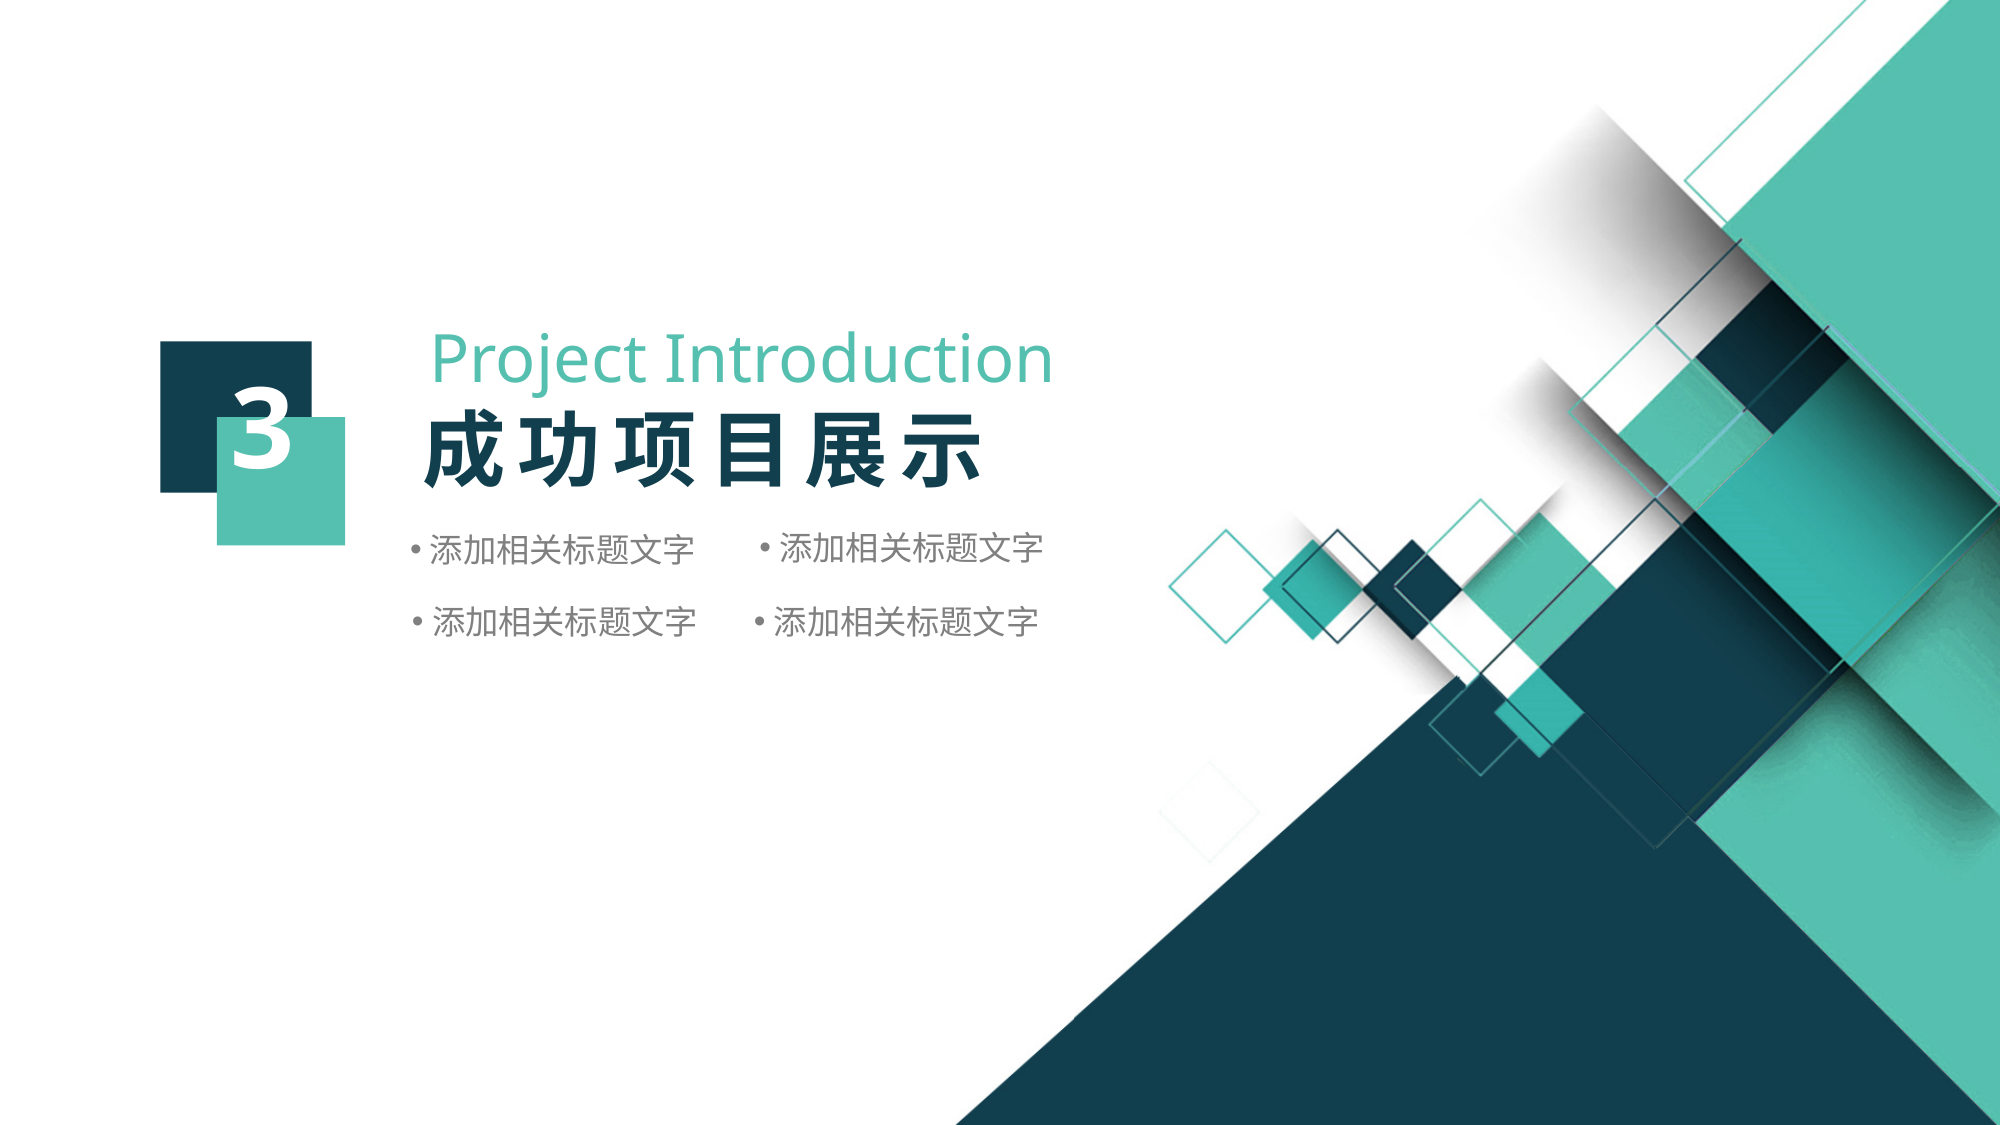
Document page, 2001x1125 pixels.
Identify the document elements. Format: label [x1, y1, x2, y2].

text_box [407, 308, 1121, 506]
text_box [160, 341, 346, 546]
picture [0, 0, 2000, 1125]
